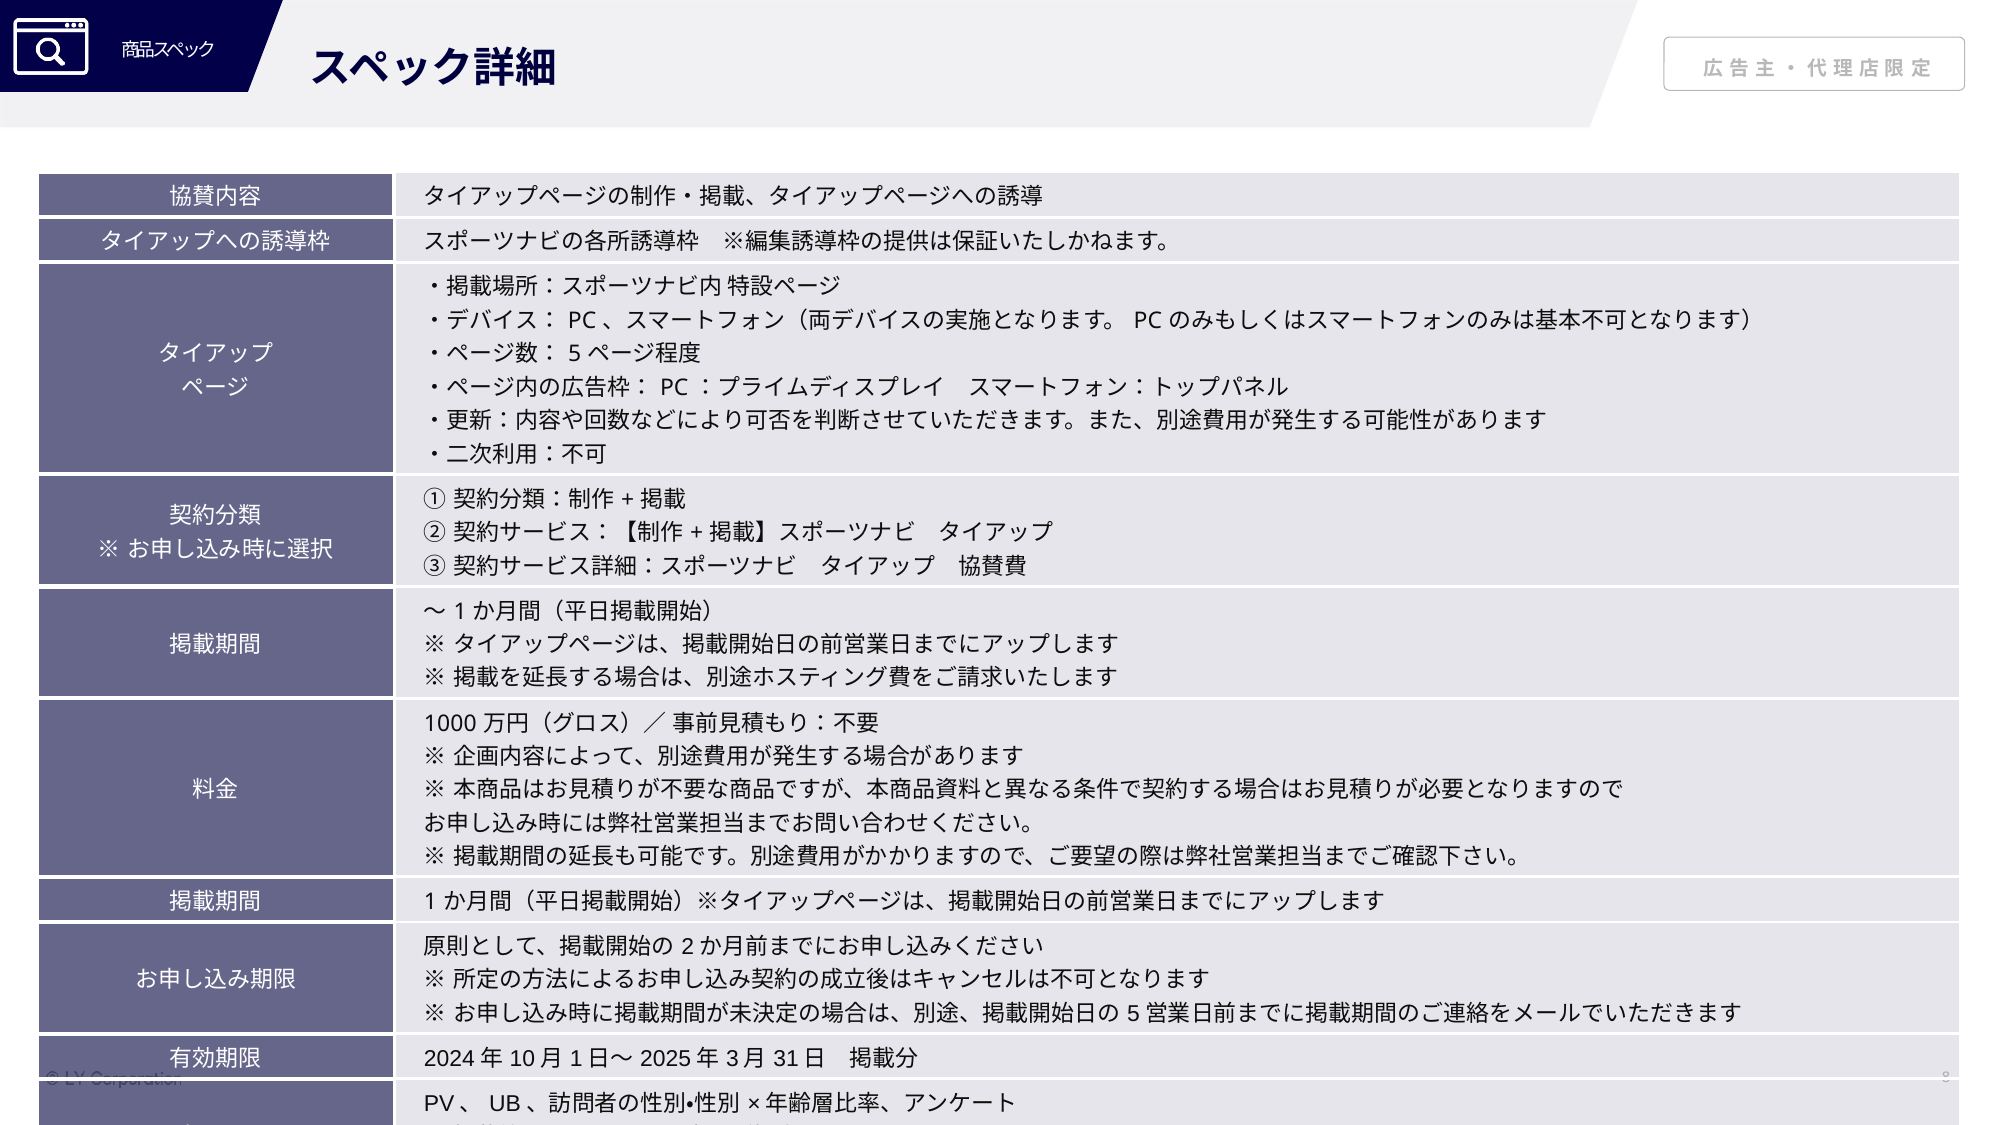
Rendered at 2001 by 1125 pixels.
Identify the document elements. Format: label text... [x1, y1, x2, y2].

list スペック詳細 [309, 41, 1645, 97]
table_cell スポーツナビの各所誘導枠 ※編集誘導枠の提供は保証いたしかねます。 [396, 219, 1959, 261]
table_cell 1か月間（平日掲載開始）※タイアップページは、掲載開始日の前営業日までにアップします [396, 878, 1959, 921]
table_cell 掲載期間 [39, 879, 393, 920]
table_cell 有効期限 [39, 1036, 393, 1077]
table_cell ～1か月間（平日掲載開始） ※タイアップページは、掲載開始日の前営業日までにアップします ※掲載を延長する場合は、別途ホスティング費をご請求いたします [396, 588, 1959, 697]
table_header 協賛内容 [39, 174, 392, 215]
table_cell 原則として、掲載開始の2か月前までにお申し込みください ※所定の方法によるお申し込み契約の成立後はキャンセルは不可となります ※お申し込み時に掲載期間が未決定の場合は、別途、掲載開始日の5営業日前までに掲載期間のご連絡をメールでいただきます [396, 923, 1959, 1032]
table_header タイアップページの制作・掲載、タイアップページへの誘導 [396, 173, 1959, 216]
table_cell お申し込み期限 [39, 924, 393, 1032]
table_cell ・掲載場所：スポーツナビ内 特設ページ ・デバイス：PC、スマートフォン（両デバイスの実施となります。PCのみもしくはスマートフォンのみは基本不可となります） ・ページ数：5ページ程度 ・ページ内の広告枠：PC：プライムディスプレイ スマートフォン：トップパネル ・更新：内容や回数などにより可否を判断させていただきます。また、別途費用が発生する可能性があります ・二次利用：不可 [396, 264, 1959, 473]
table_cell PV、UB、訪問者の性別・性別×年齢層比率、アンケート ※掲載終了から2週間程度でご提出いたします ※取得できない場合がございます [396, 1080, 1959, 1125]
table_cell タイアップ ページ [39, 264, 393, 472]
table_cell 掲載期間 [39, 589, 393, 696]
picture [9, 5, 92, 87]
table_cell 料金 [39, 700, 393, 875]
table_cell 契約分類 ※お申し込み時に選択 [39, 476, 393, 584]
table_cell ①契約分類：制作+掲載 ②契約サービス：【制作+掲載】スポーツナビ タイアップ ③契約サービス詳細：スポーツナビ タイアップ 協賛費 [396, 476, 1959, 585]
table_cell タイアップへの誘導枠 [39, 219, 393, 260]
list 商品スペック [97, 13, 240, 81]
table_cell レポート項目 [39, 1081, 393, 1125]
table_cell 1000万円（グロス）／ 事前見積もり：不要 ※企画内容によって、別途費用が発生する場合があります ※本商品はお見積りが不要な商品ですが、本商品資料と異なる条件で契約する場合はお見積りが必要となりますので お申し込み時には弊社営業担当までお問い合わせください。 ※掲載期間の延長も可能です。別途費用がかかりますので、ご要望の際は弊社営業担当までご確認下さい。 [396, 700, 1959, 875]
table_cell 2024年10月1日～2025年3月31日 掲載分 [396, 1035, 1959, 1077]
